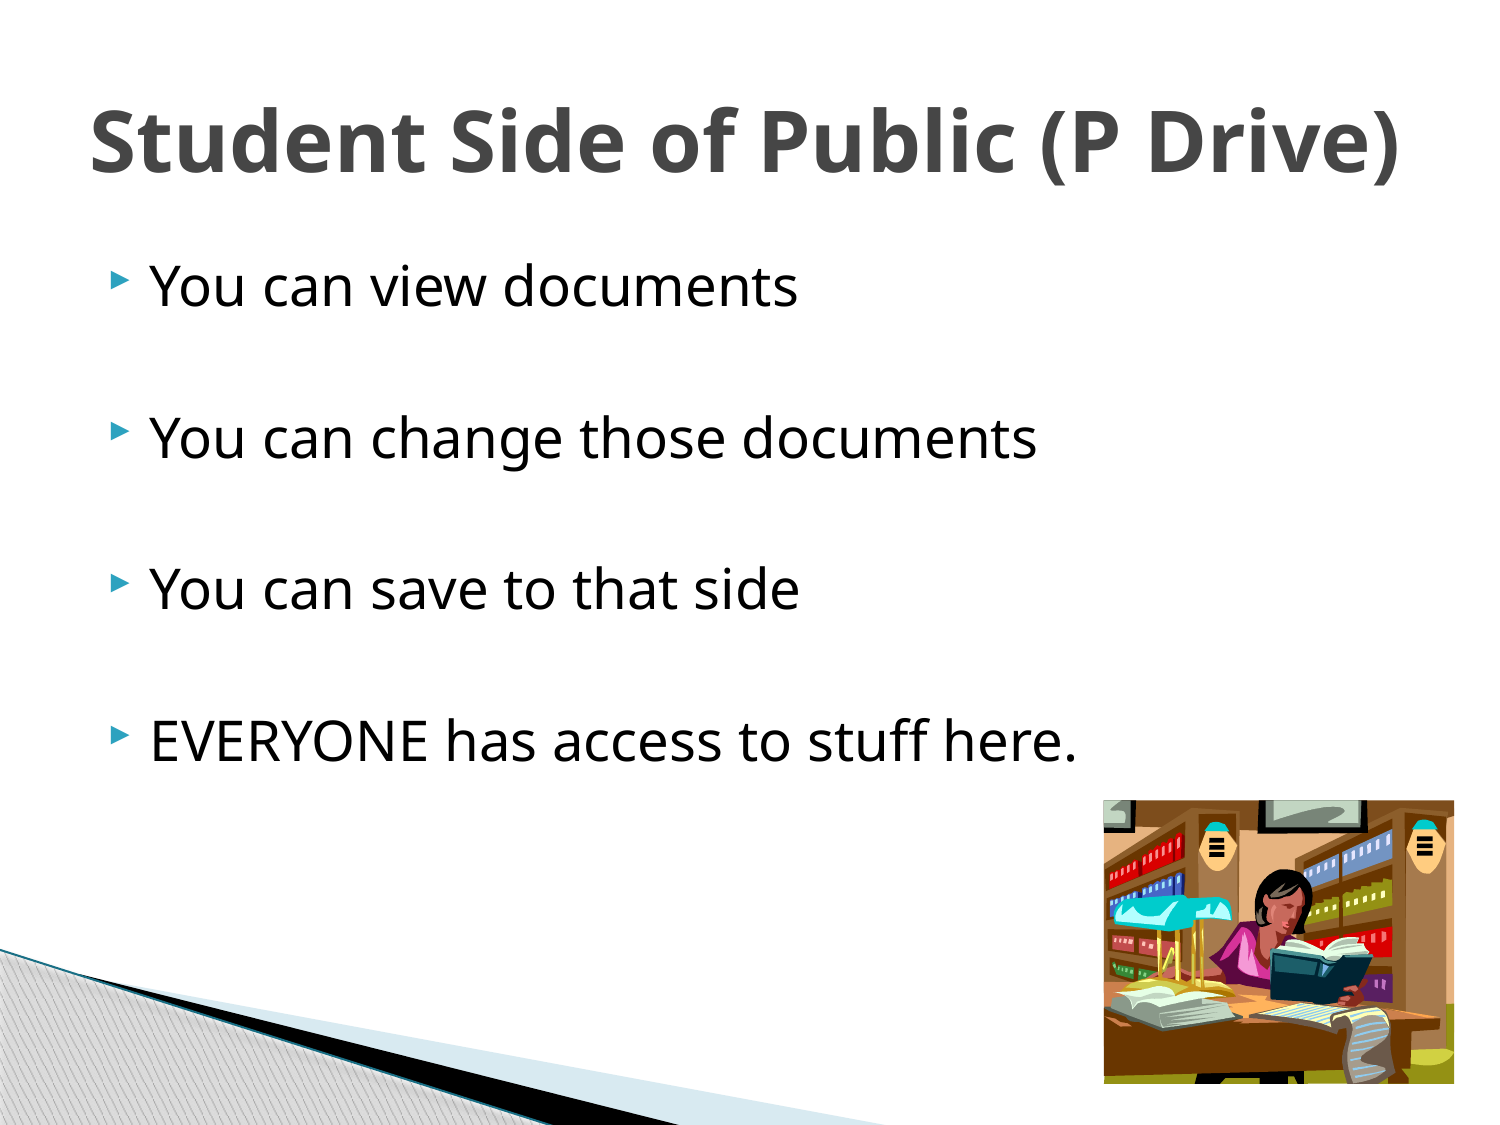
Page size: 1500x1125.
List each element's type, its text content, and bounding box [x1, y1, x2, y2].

title Student Side of Public (P Drive) [75, 45, 1425, 233]
picture [1103, 796, 1459, 1088]
list You can view documents You can change those documents You can save to that side EVERYONE has access to stuff here. [75, 243, 1425, 986]
